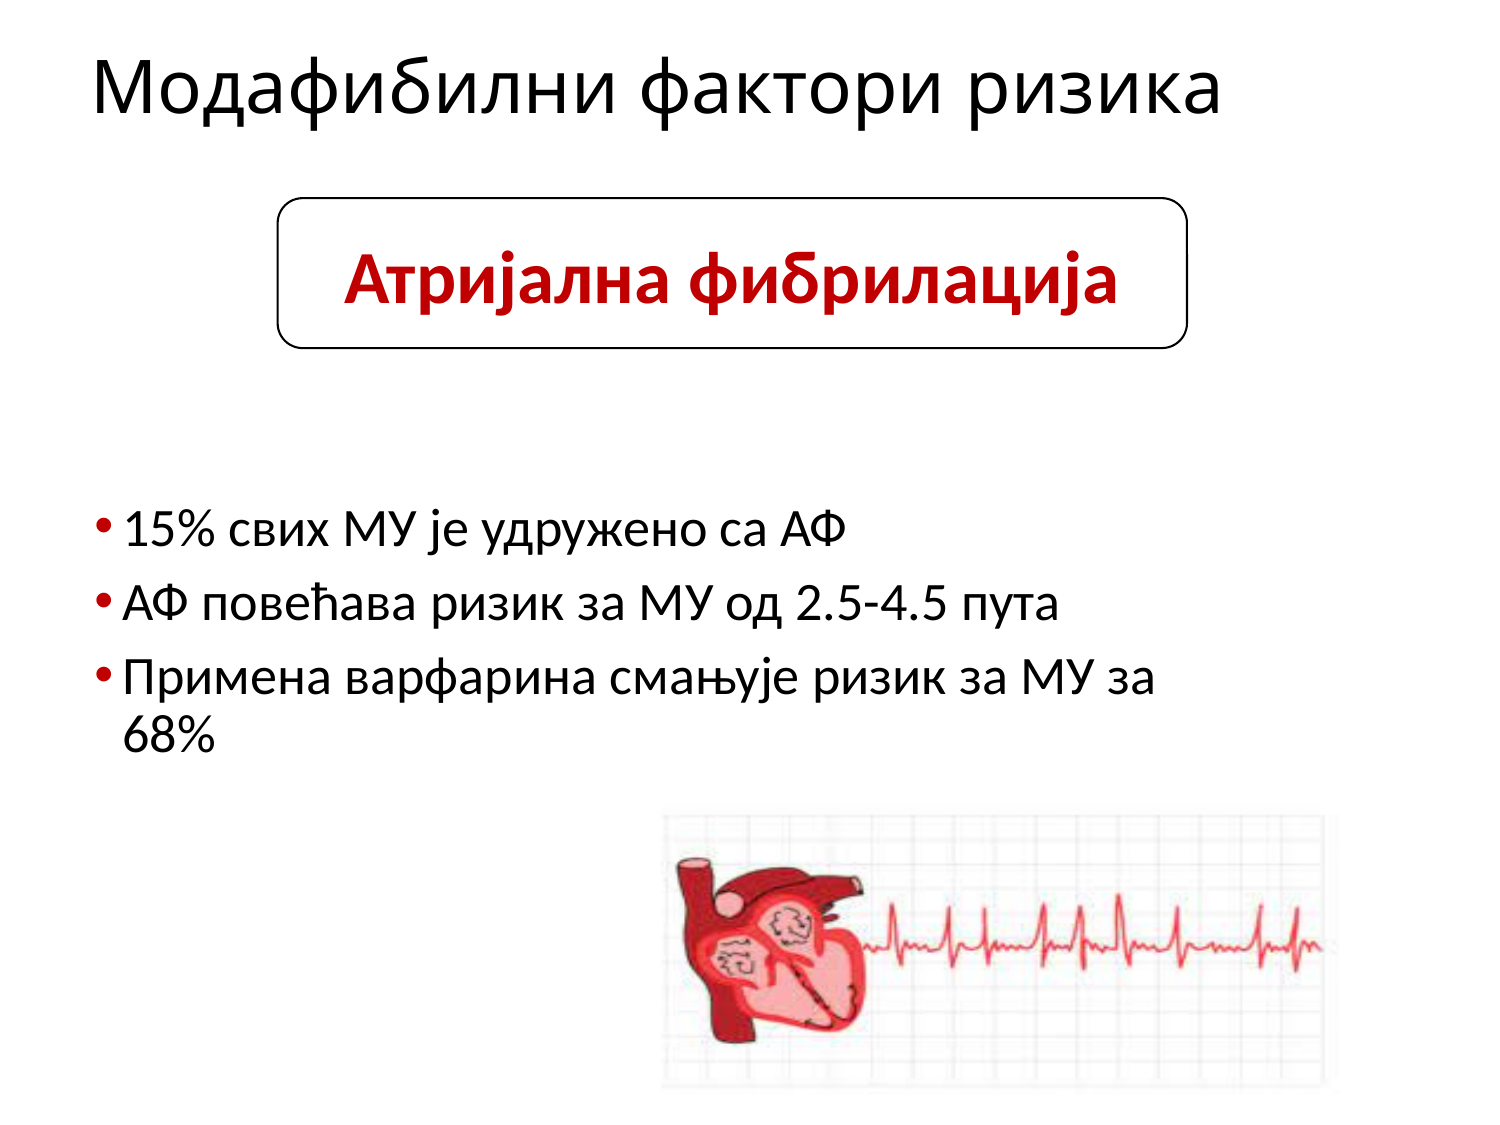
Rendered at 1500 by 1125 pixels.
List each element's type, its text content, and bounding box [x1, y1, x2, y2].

title Модафибилни фактори ризика [75, 40, 1451, 220]
picture [643, 800, 1349, 1106]
text_box Атријална фибрилација [276, 197, 1189, 350]
list 15% свих МУ је удружено са АФ АФ повећава ризик за МУ од 2.5-4.5 пута Примена варфарина смањује ризик за МУ за 68% [79, 278, 1192, 1125]
